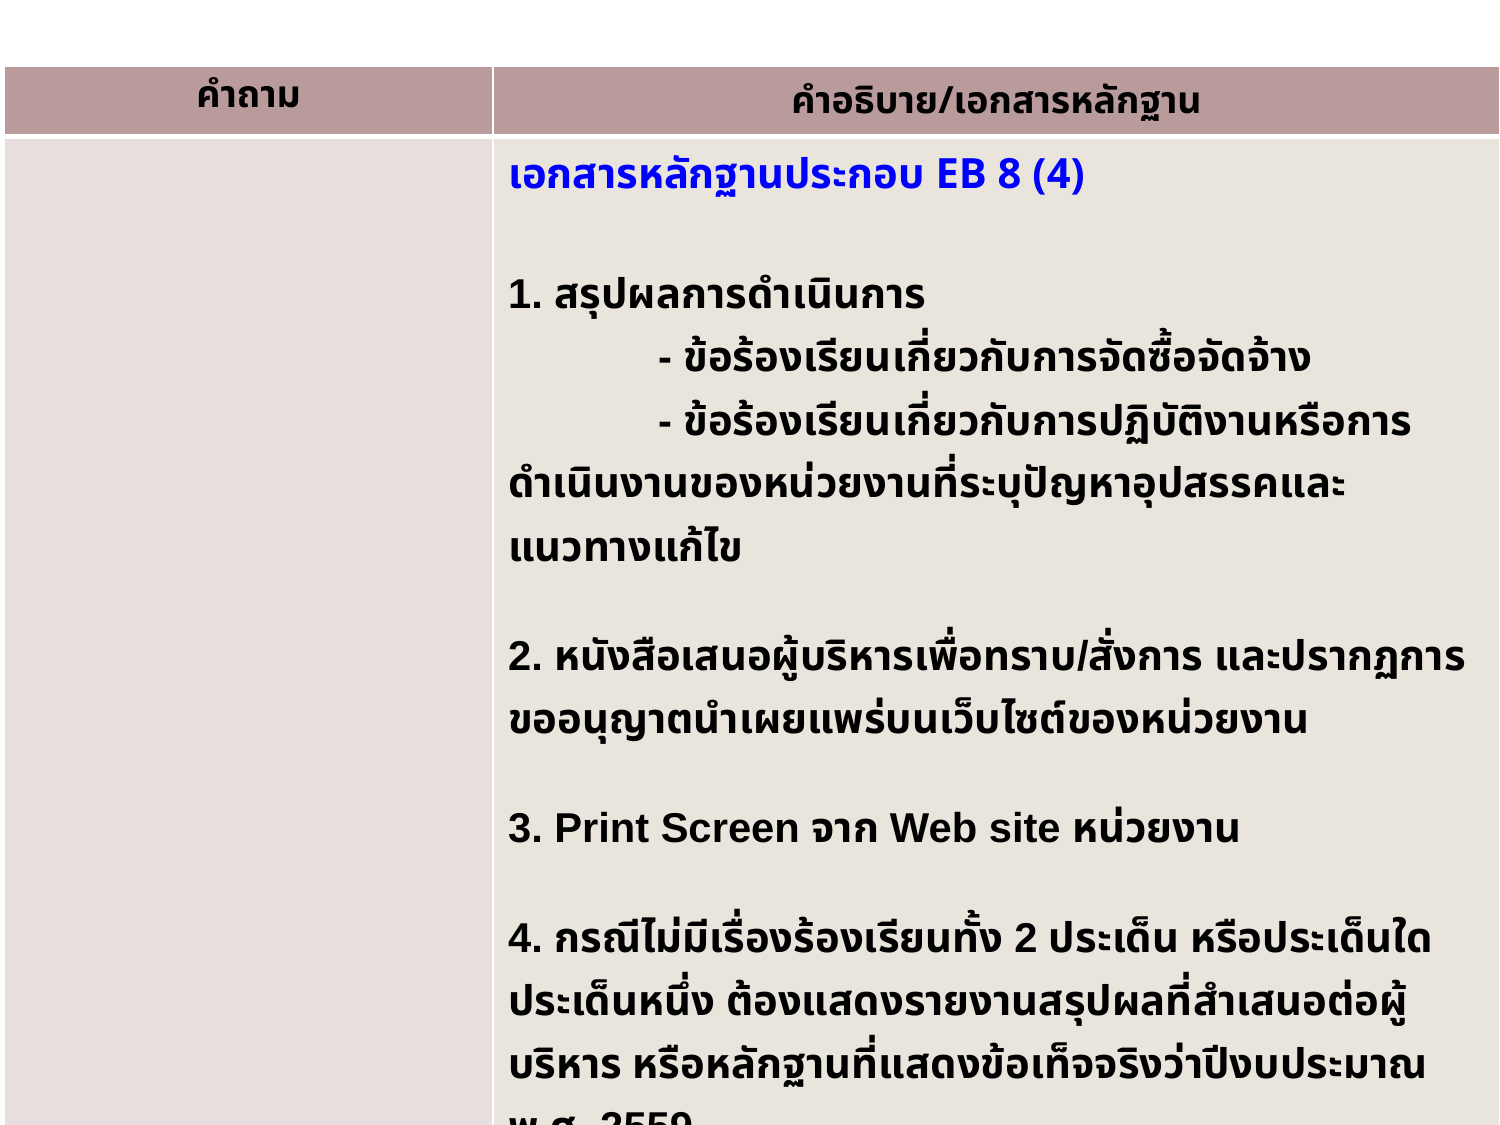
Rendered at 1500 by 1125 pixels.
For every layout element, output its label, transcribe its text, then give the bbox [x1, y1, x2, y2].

table_header คำถาม [5, 67, 492, 134]
table_cell เอกสารหลักฐานประกอบ EB 8 (4) 1. สรุปผลการดำเนินการ - ข้อร้องเรียนเกี่ยวกับการจัดซื้อจัดจ้าง - ข้อร้องเรียนเกี่ยวกับการปฏิบัติงานหรือการดำเนินงานของหน่วยงานที่ระบุปัญหาอุปสรรคและแนวทางแก้ไข 2. หนังสือเสนอผู้บริหารเพื่อทราบ/สั่งการ และปรากฏการขออนุญาตนำเผยแพร่บนเว็บไซต์ของหน่วยงาน 3. Print Screen จาก Web site หน่วยงาน 4. กรณีไม่มีเรื่องร้องเรียนทั้ง 2 ประเด็น หรือประเด็นใดประเด็นหนึ่ง ต้องแสดงรายงานสรุปผลที่สำเสนอต่อผู้บริหาร หรือหลักฐานที่แสดงข้อเท็จจริงว่าปีงบประมาณ พ.ศ. 2559 [494, 139, 1499, 1125]
table_cell [5, 139, 492, 1125]
table_header คำอธิบาย/เอกสารหลักฐาน [494, 67, 1499, 134]
